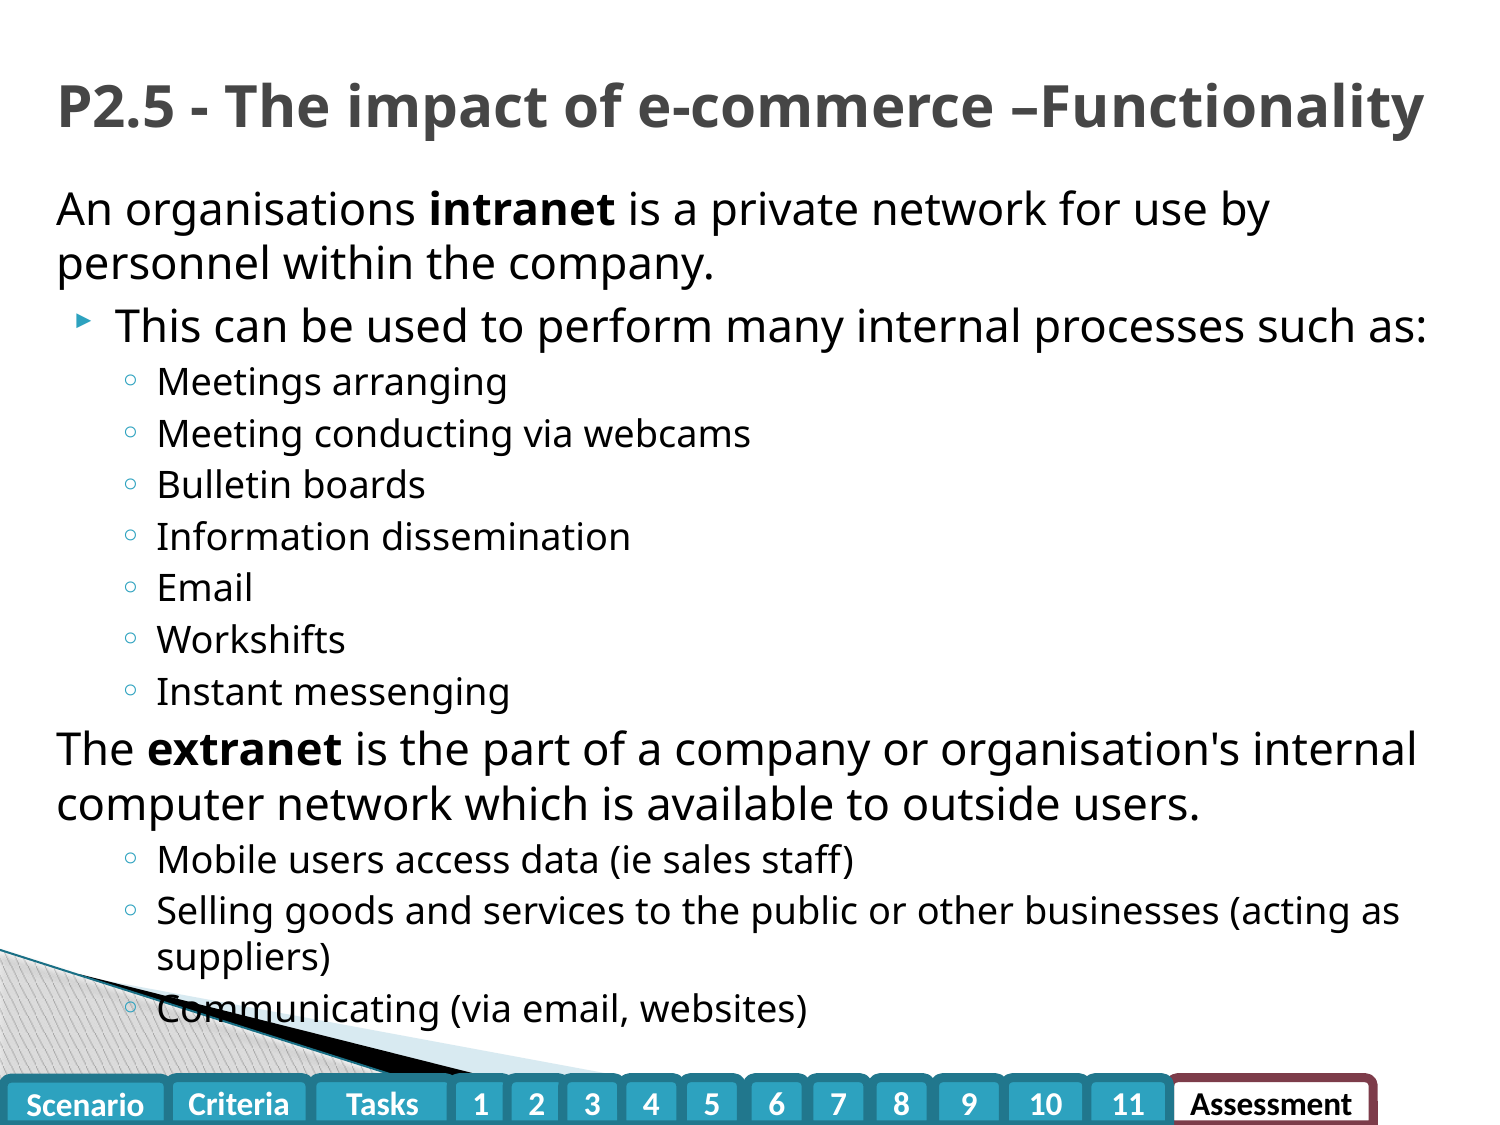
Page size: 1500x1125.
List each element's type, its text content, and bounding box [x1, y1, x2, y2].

list An organisations intranet is a private network for use by personnel within the company. This can be used to perform many internal processes such as: Meetings arranging Meeting conducting via webcams Bulletin boards Information dissemination Email Workshifts Instant messenging The extranet is the part of a company or organisation's internal computer network which is available to outside users. Mobile users access data (ie sales staff) Selling goods and services to the public or other businesses (acting as suppliers) Communicating (via email, websites) [41, 173, 1459, 1059]
text_box P2.5 - The impact of e-commerce –Functionality [41, 35, 1459, 173]
